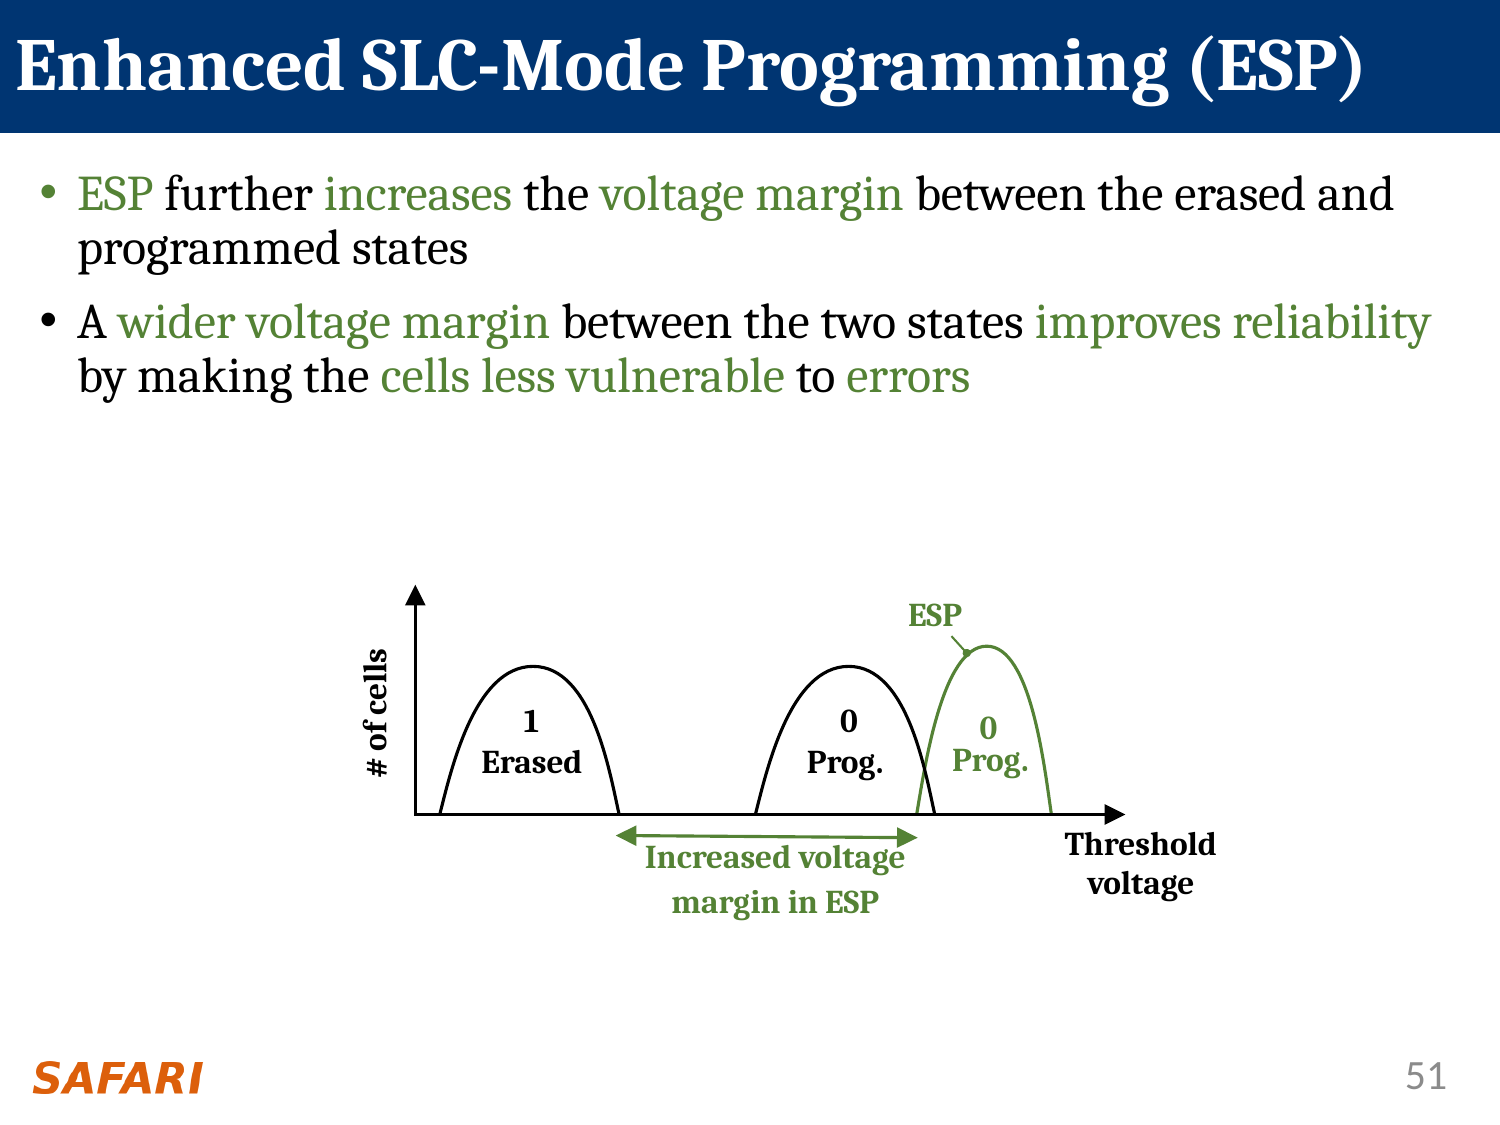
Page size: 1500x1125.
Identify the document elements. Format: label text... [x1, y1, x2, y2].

text_box Increased voltage margin in ESP [633, 902, 918, 921]
list ESP further increases the voltage margin between the erased and programmed states A wider voltage margin between the two states improves reliability by making the cells less vulnerable to errors [24, 159, 1476, 522]
picture [31, 1052, 209, 1104]
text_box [353, 584, 1258, 902]
title Enhanced SLC-Mode Programming (ESP) [0, 0, 1500, 133]
